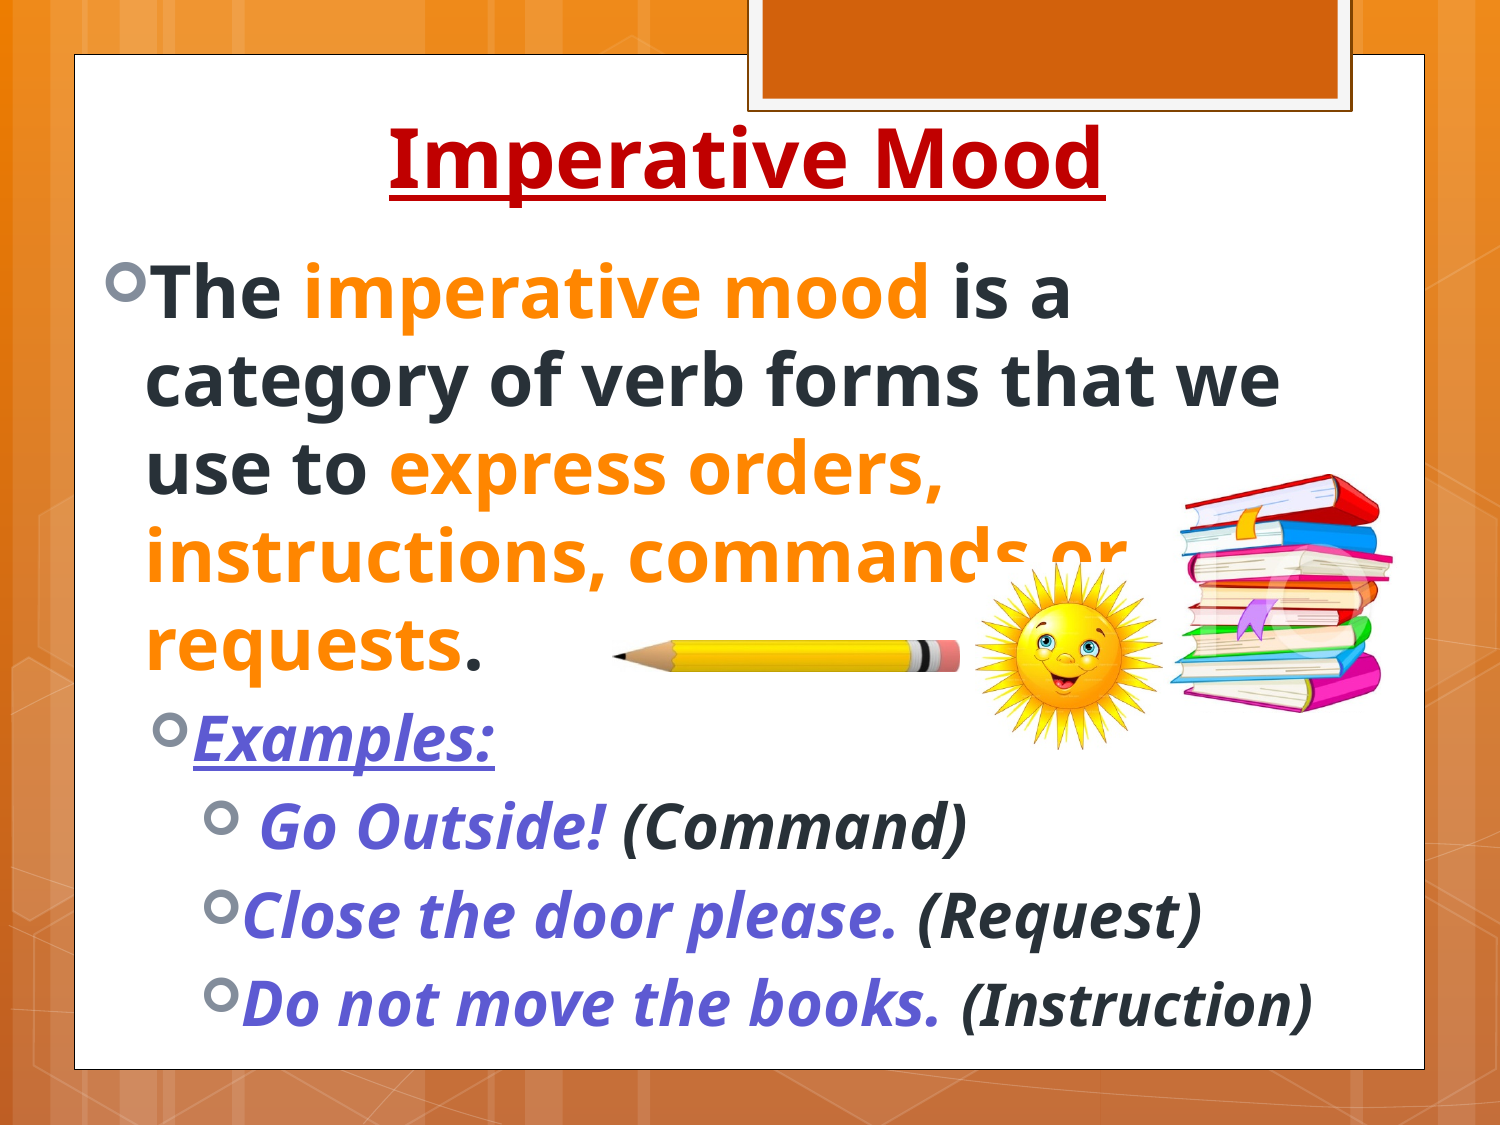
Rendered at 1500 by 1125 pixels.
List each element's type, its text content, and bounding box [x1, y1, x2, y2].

title Imperative Mood [171, 24, 1324, 213]
list The imperative mood is a category of verb forms that we use to express orders, instructions, commands or requests. Examples: Go Outside! (Command) Close the door please. (Request) Do not move the books. (Instruction) [75, 237, 1425, 1050]
picture [612, 640, 960, 673]
picture [974, 474, 1401, 751]
